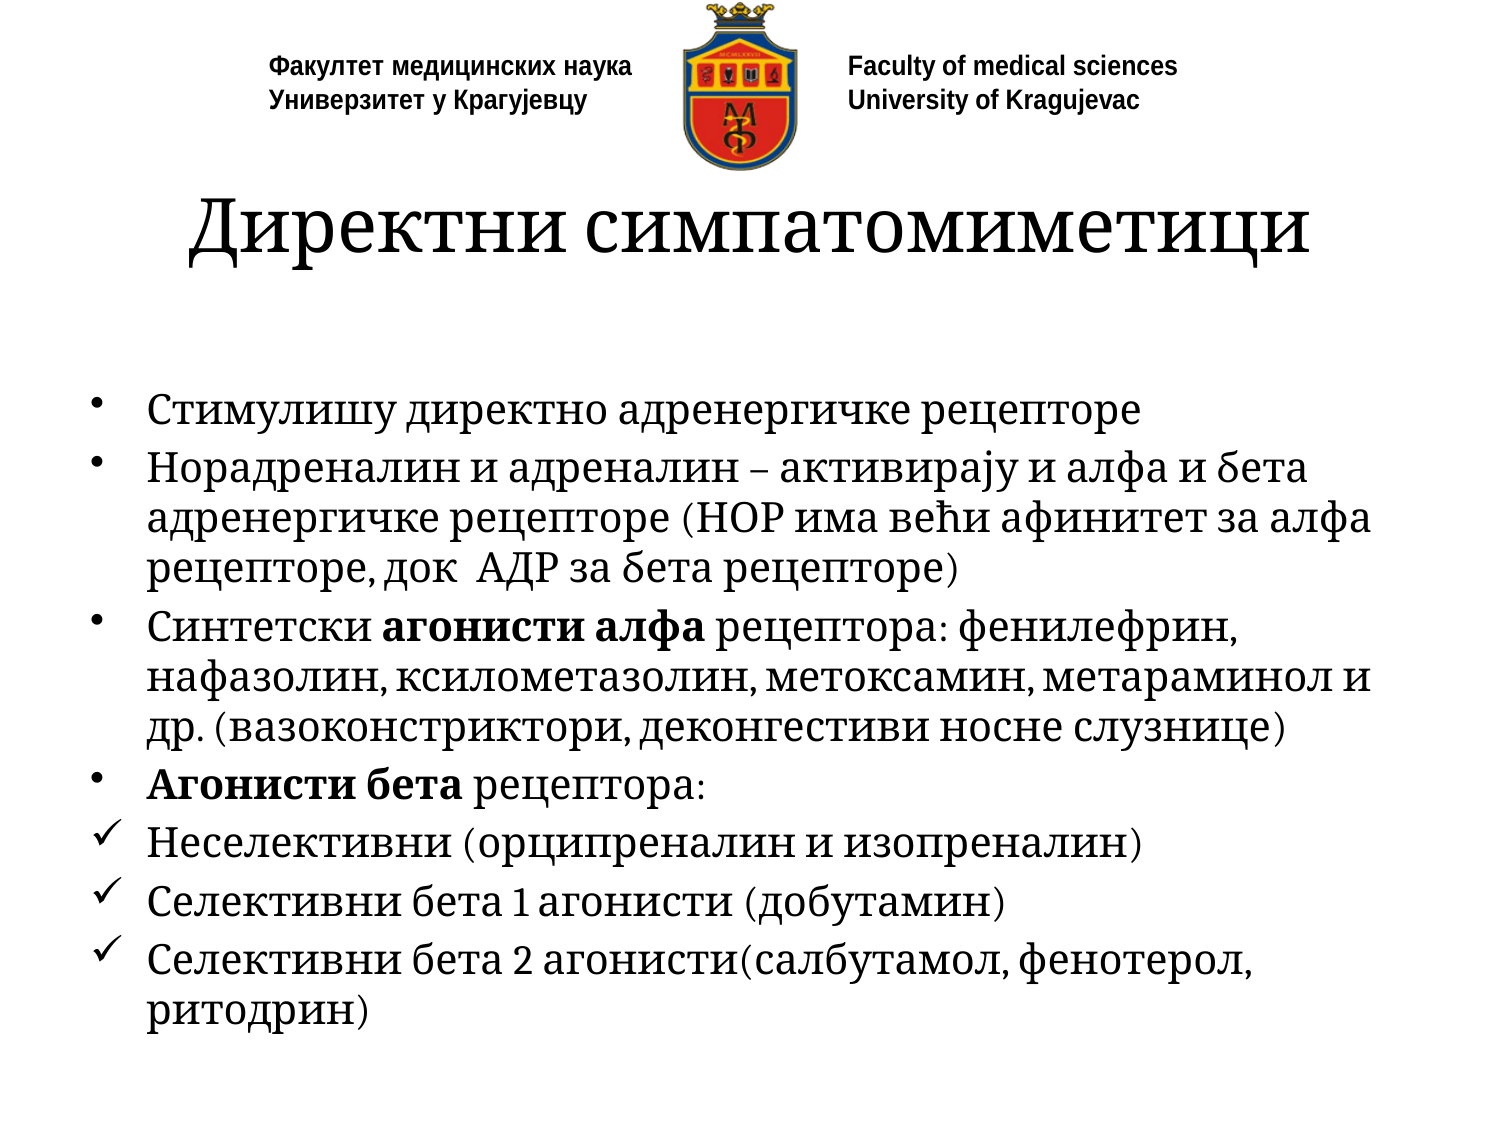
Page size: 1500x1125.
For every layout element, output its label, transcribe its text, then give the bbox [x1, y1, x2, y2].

list Стимулишу директно адренергичке рецепторе Норадреналин и адреналин – активирају и алфа и бета адренергичке рецепторе (НОР има већи афинитет за алфа рецепторе, док АДР за бета рецепторе) Синтетски агонисти алфа рецептора: фенилефрин, нафазолин, ксилометазолин, метоксамин, метараминол и др. (вазоконстриктори, деконгестиви носне слузнице) Агонисти бета рецептора: Неселективни (орципреналин и изопреналин) Селективни бета 1 агонисти (добутамин) Селективни бета 2 агонисти(салбутамол, фенотерол, ритодрин) [74, 374, 1426, 1118]
title Директни симпатомиметици [74, 173, 1426, 362]
